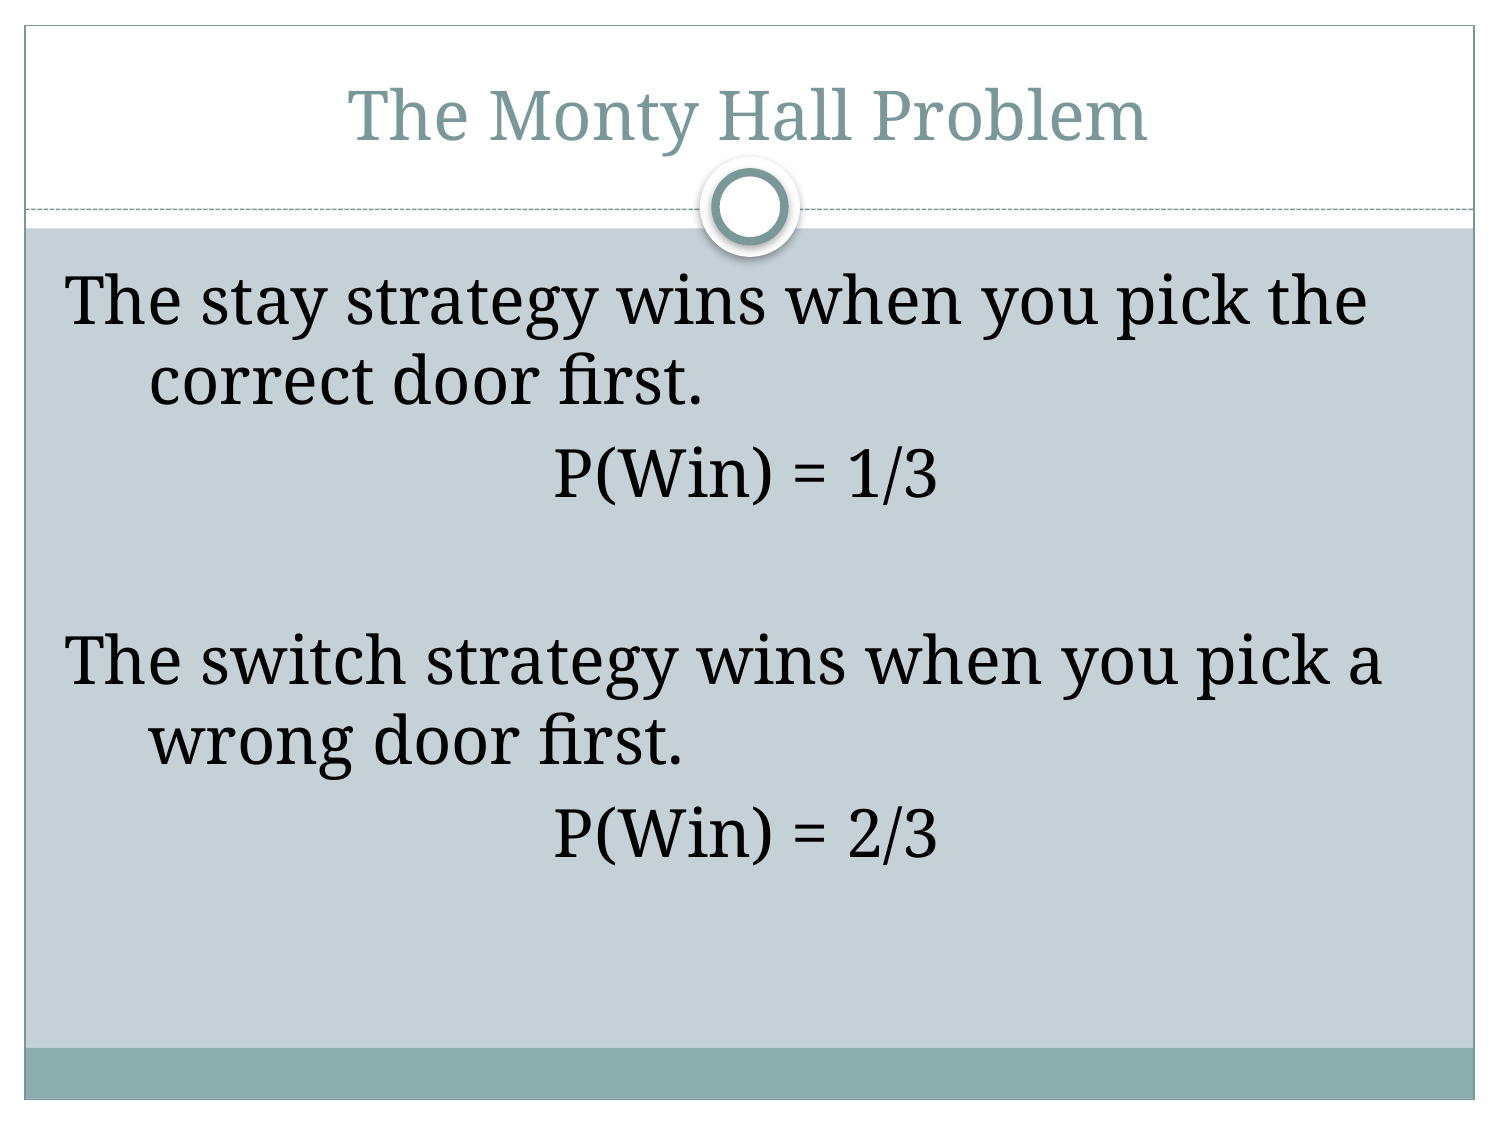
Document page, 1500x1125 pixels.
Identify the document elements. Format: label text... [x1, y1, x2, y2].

list The stay strategy wins when you pick the correct door first. P(Win) = 1/3 The switch strategy wins when you pick a wrong door first. P(Win) = 2/3 [49, 250, 1445, 1001]
title The Monty Hall Problem [49, 37, 1450, 162]
